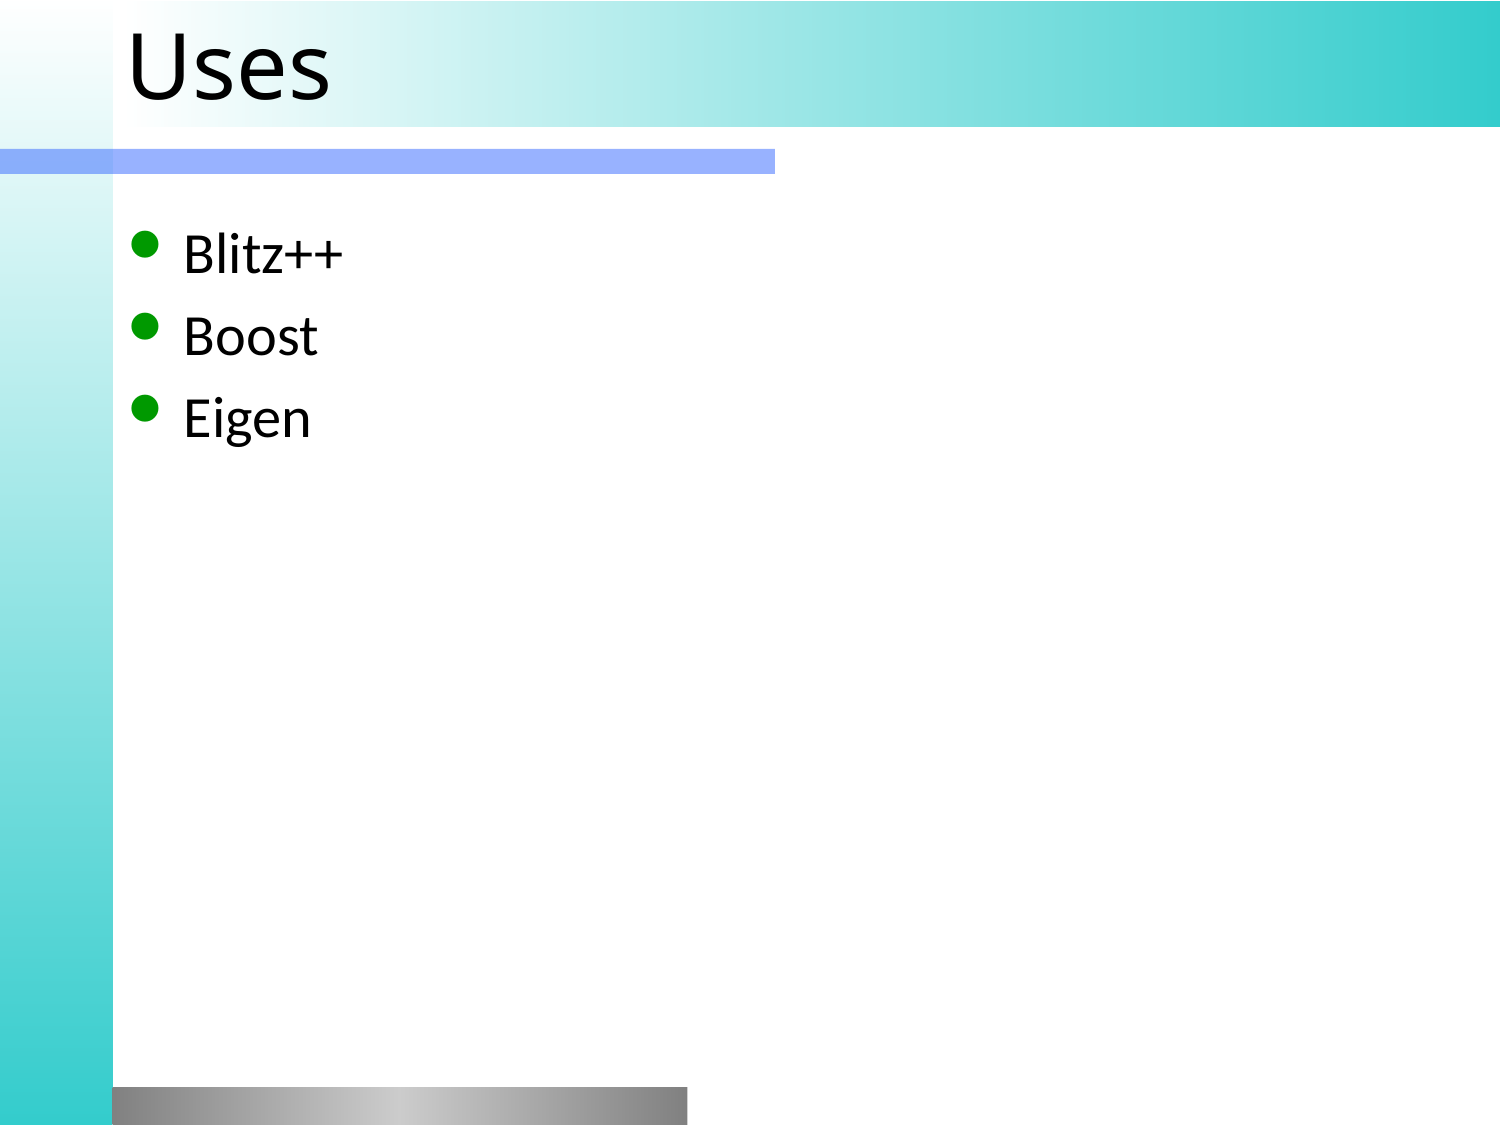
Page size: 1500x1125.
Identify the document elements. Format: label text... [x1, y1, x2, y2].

list Blitz++ Boost Eigen [112, 207, 1388, 1073]
title Uses [110, 0, 1500, 126]
